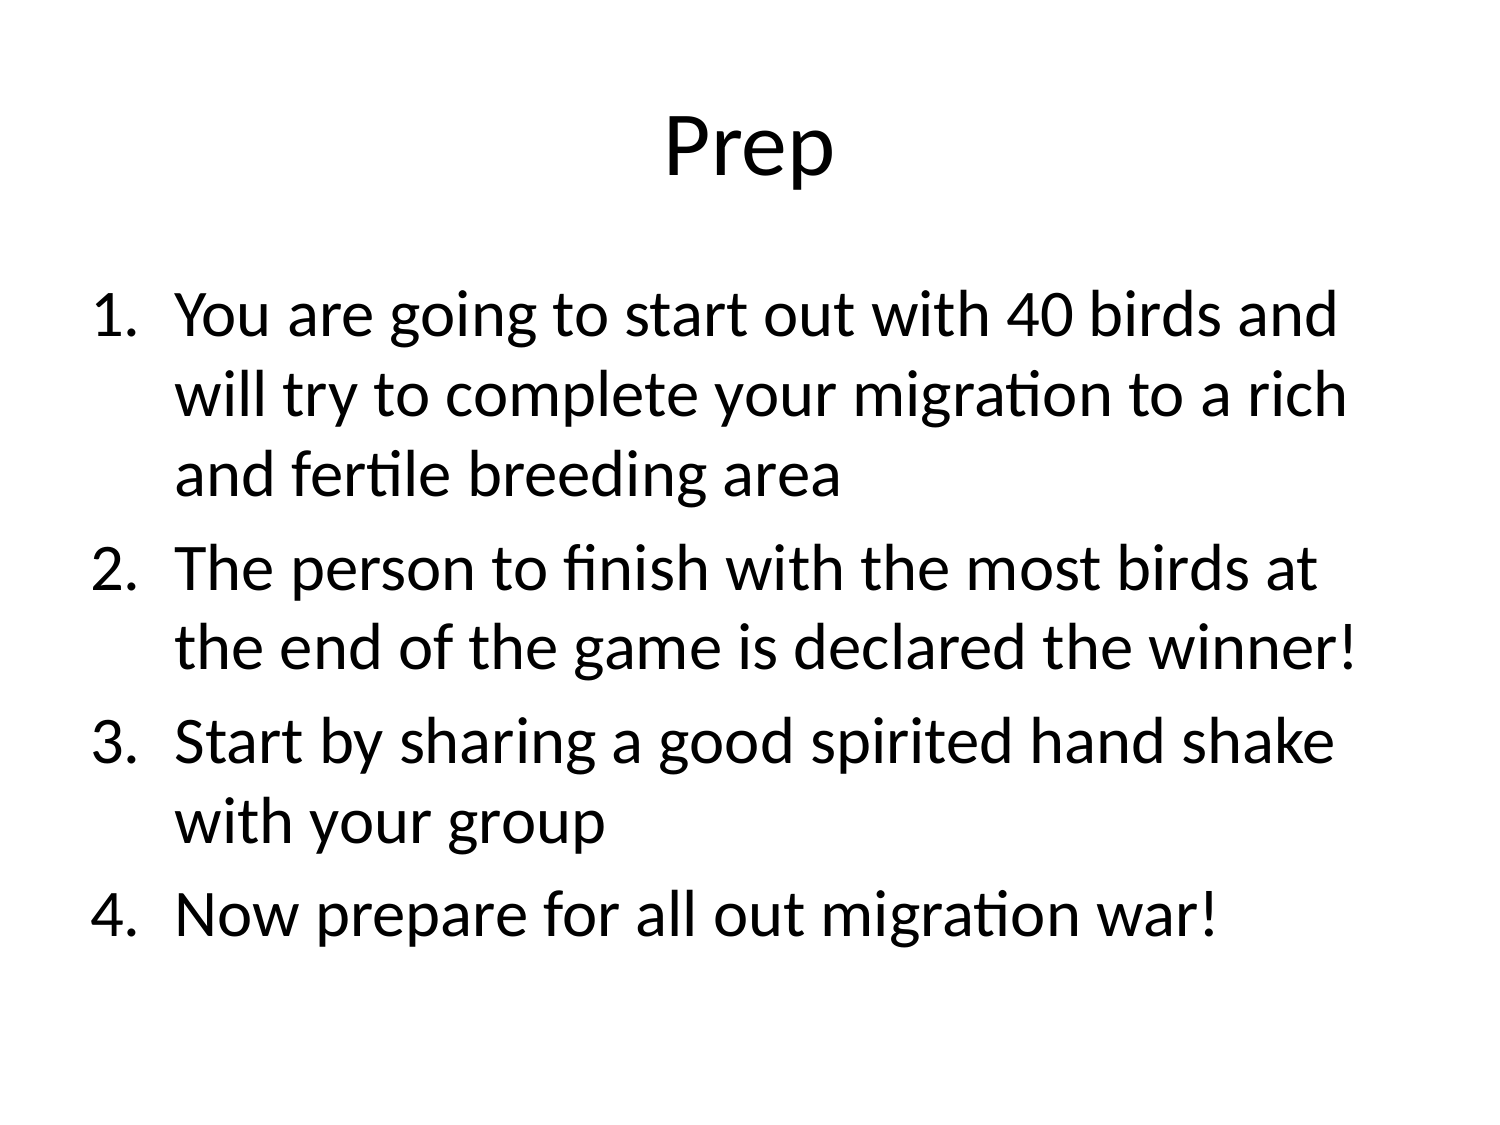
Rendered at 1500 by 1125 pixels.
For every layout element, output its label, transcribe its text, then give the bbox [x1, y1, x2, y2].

title Prep [75, 45, 1425, 233]
list You are going to start out with 40 birds and will try to complete your migration to a rich and fertile breeding area The person to finish with the most birds at the end of the game is declared the winner! Start by sharing a good spirited hand shake with your group Now prepare for all out migration war! [75, 262, 1425, 1005]
